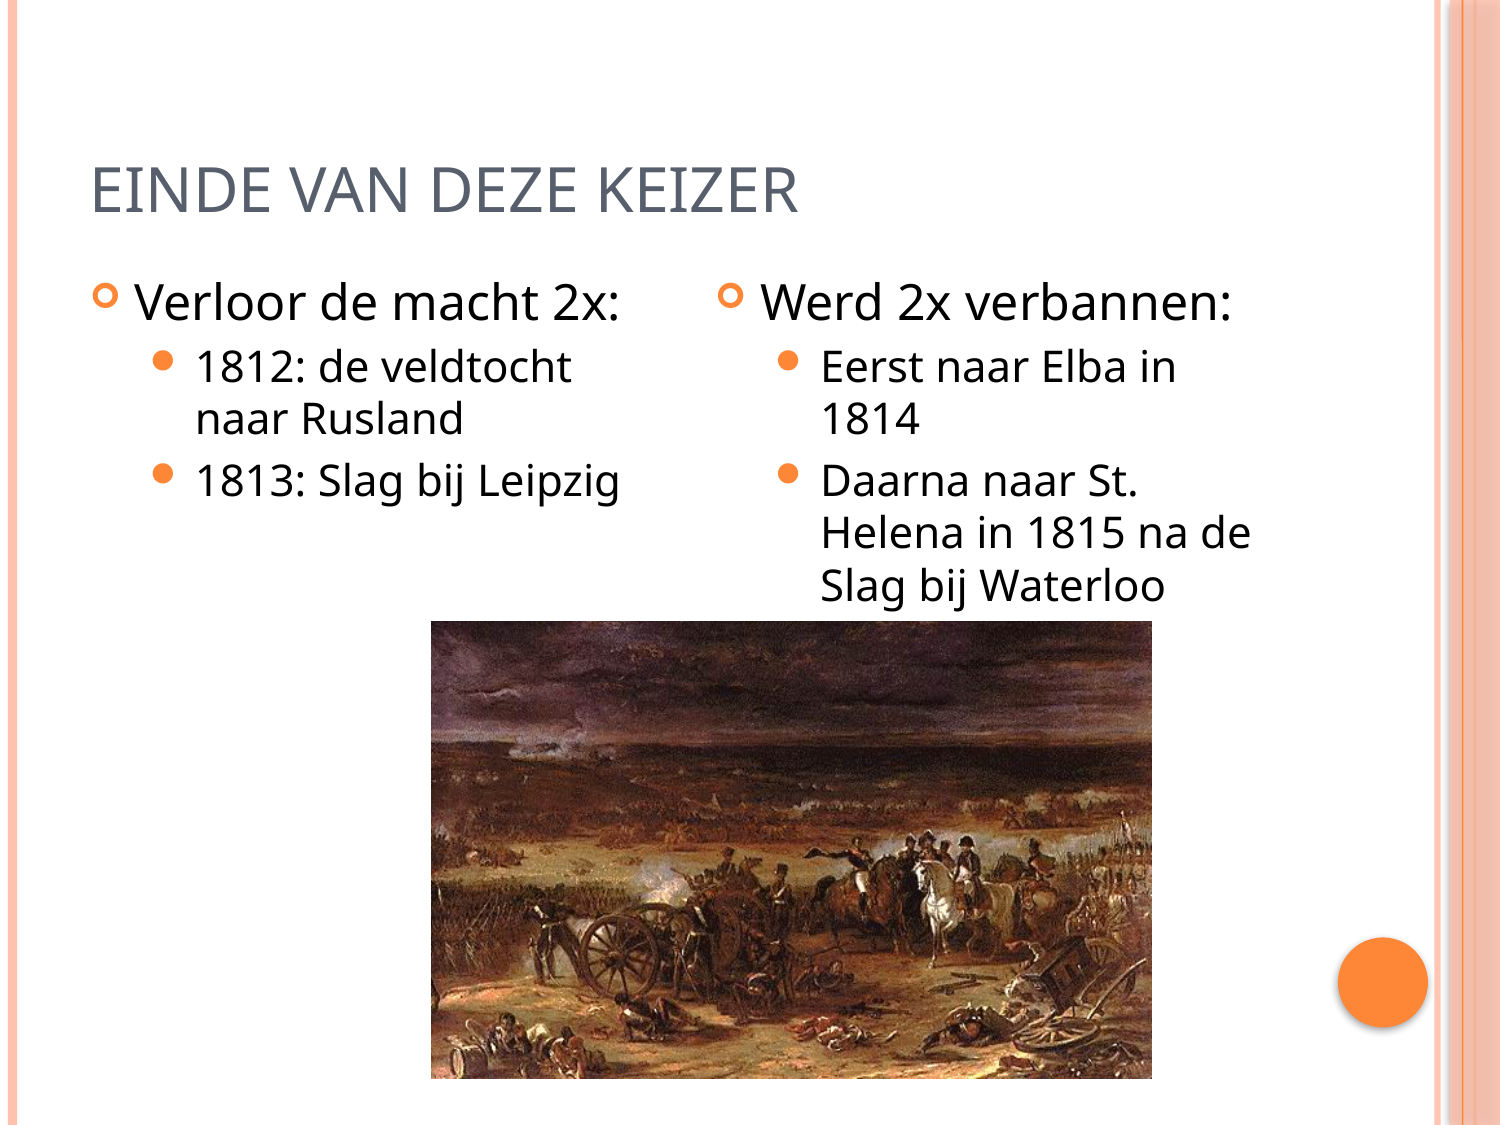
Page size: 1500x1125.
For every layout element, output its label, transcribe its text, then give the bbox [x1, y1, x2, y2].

picture [430, 621, 1153, 1079]
list Verloor de macht 2x: 1812: de veldtocht naar Rusland 1813: Slag bij Leipzig [75, 262, 675, 1013]
list Werd 2x verbannen: Eerst naar Elba in 1814 Daarna naar St. Helena in 1815 na de Slag bij Waterloo [700, 262, 1301, 1013]
title Einde van deze keizer [75, 45, 1300, 233]
